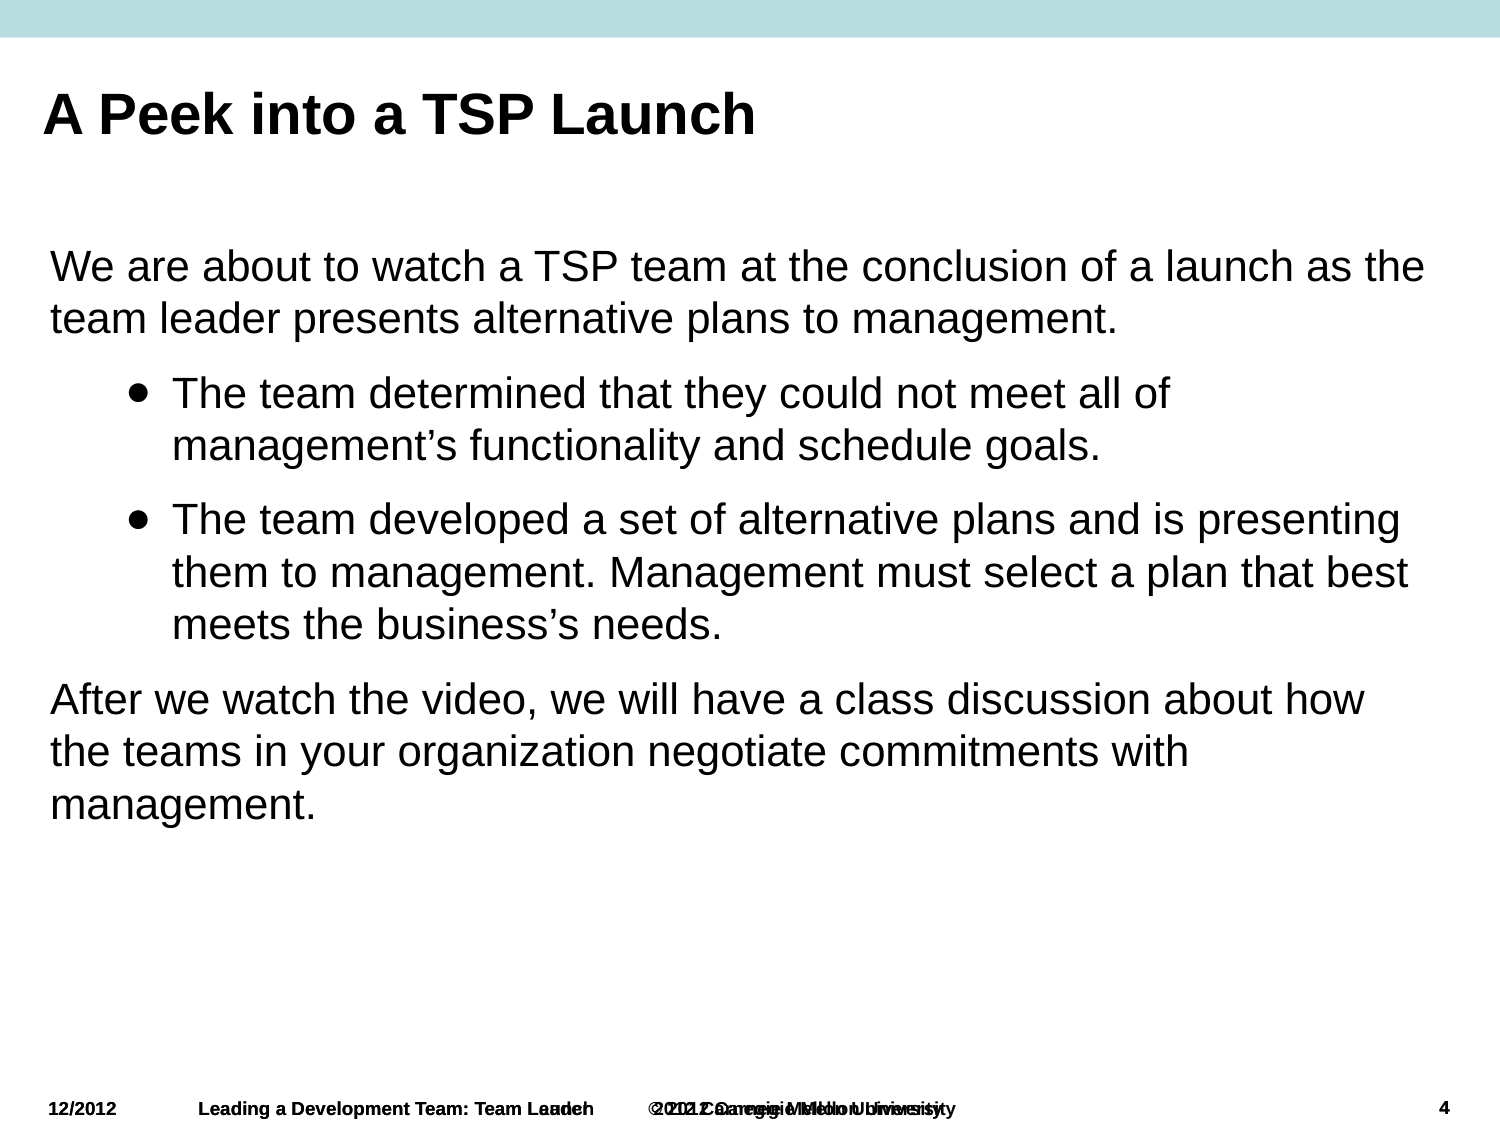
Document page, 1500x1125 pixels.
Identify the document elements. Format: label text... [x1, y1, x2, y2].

list We are about to watch a TSP team at the conclusion of a launch as the team leader presents alternative plans to management. The team determined that they could not meet all of management’s functionality and schedule goals. The team developed a set of alternative plans and is presenting them to management. Management must select a plan that best meets the business’s needs. After we watch the video, we will have a class discussion about how the teams in your organization negotiate commitments with management. [50, 237, 1437, 1000]
title A Peek into a TSP Launch [42, 89, 1438, 147]
